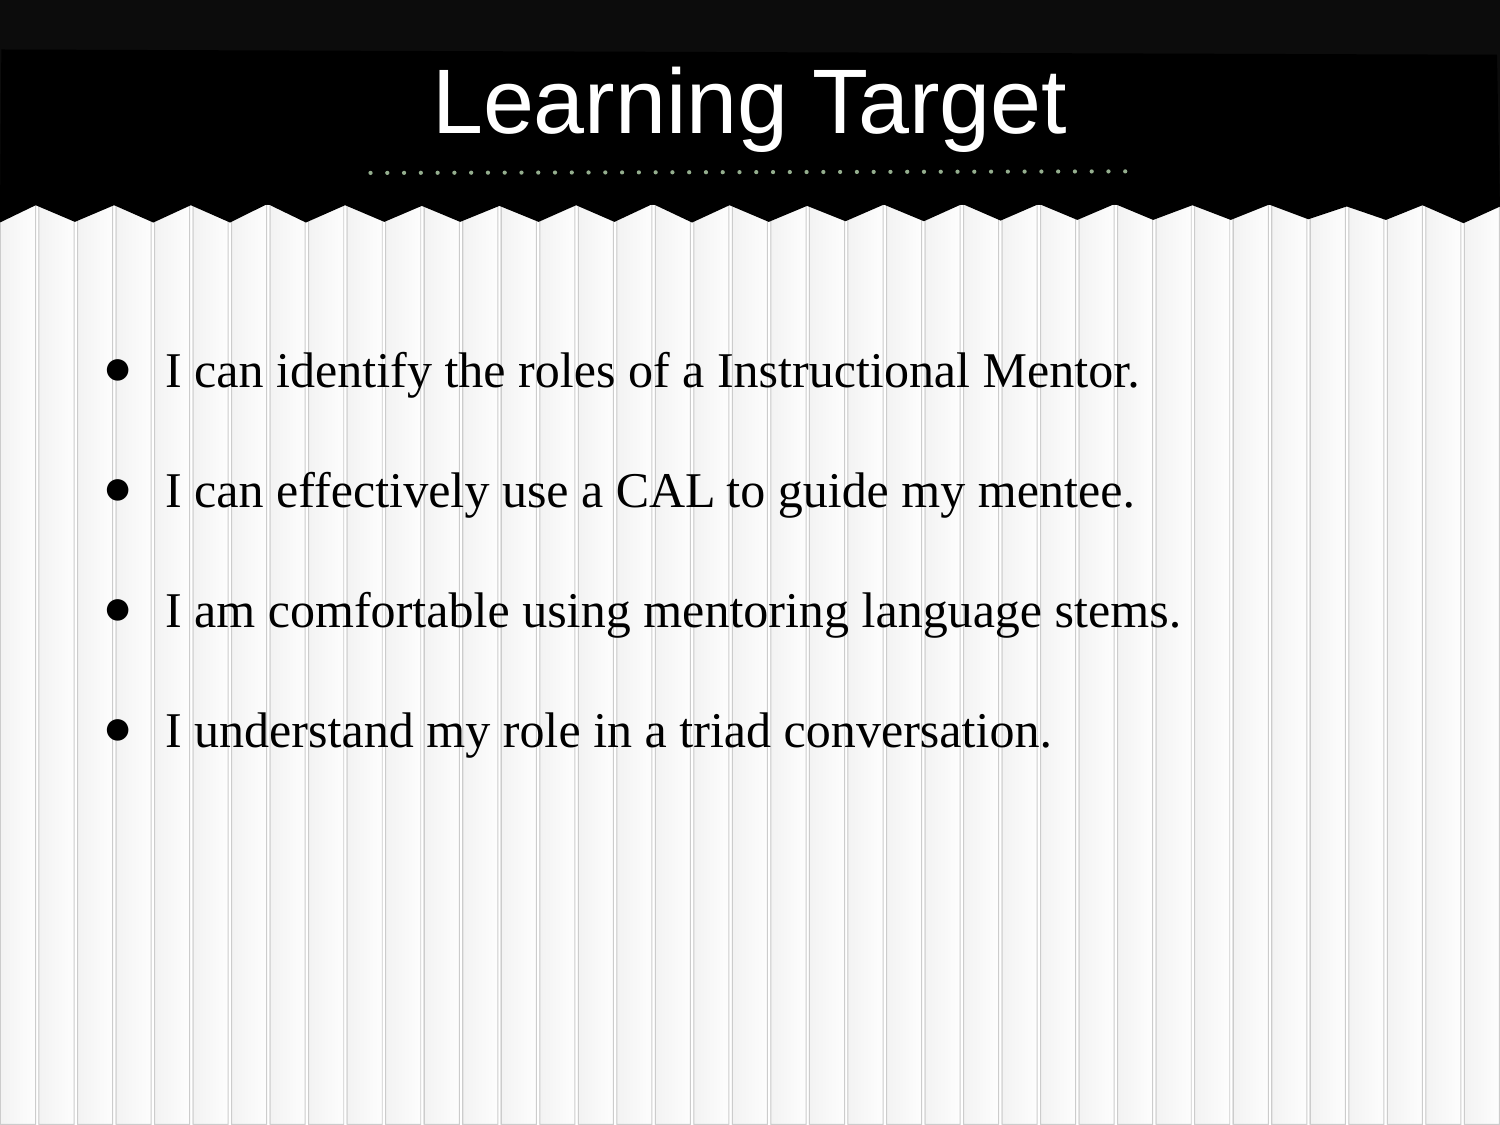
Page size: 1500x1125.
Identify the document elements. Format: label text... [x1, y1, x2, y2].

title Learning Target [75, 2, 1425, 191]
list I can identify the roles of a Instructional Mentor. I can effectively use a CAL to guide my mentee. I am comfortable using mentoring language stems. I understand my role in a triad conversation. [75, 262, 1425, 1057]
